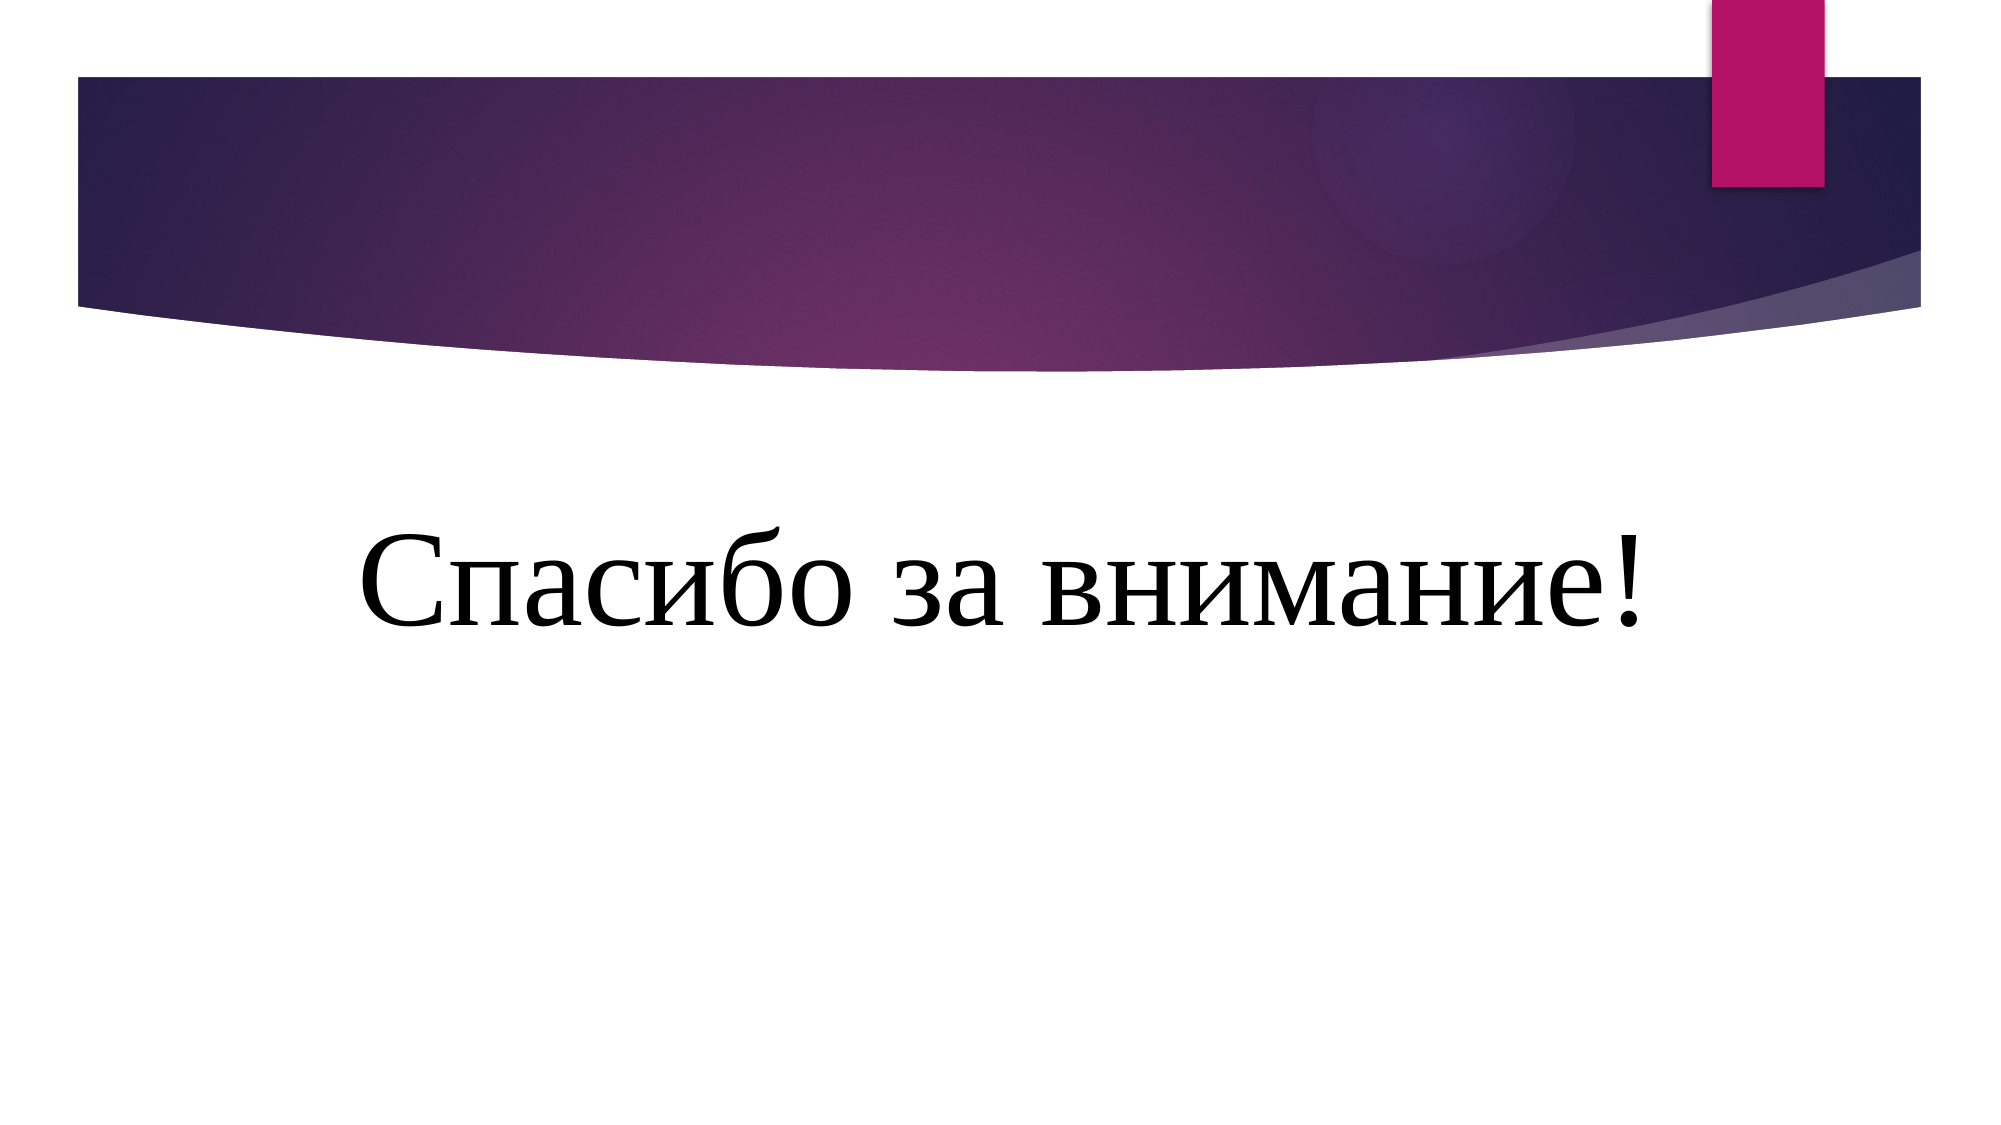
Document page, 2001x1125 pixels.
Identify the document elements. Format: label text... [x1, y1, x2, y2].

title Спасибо за внимание! [286, 512, 1724, 629]
